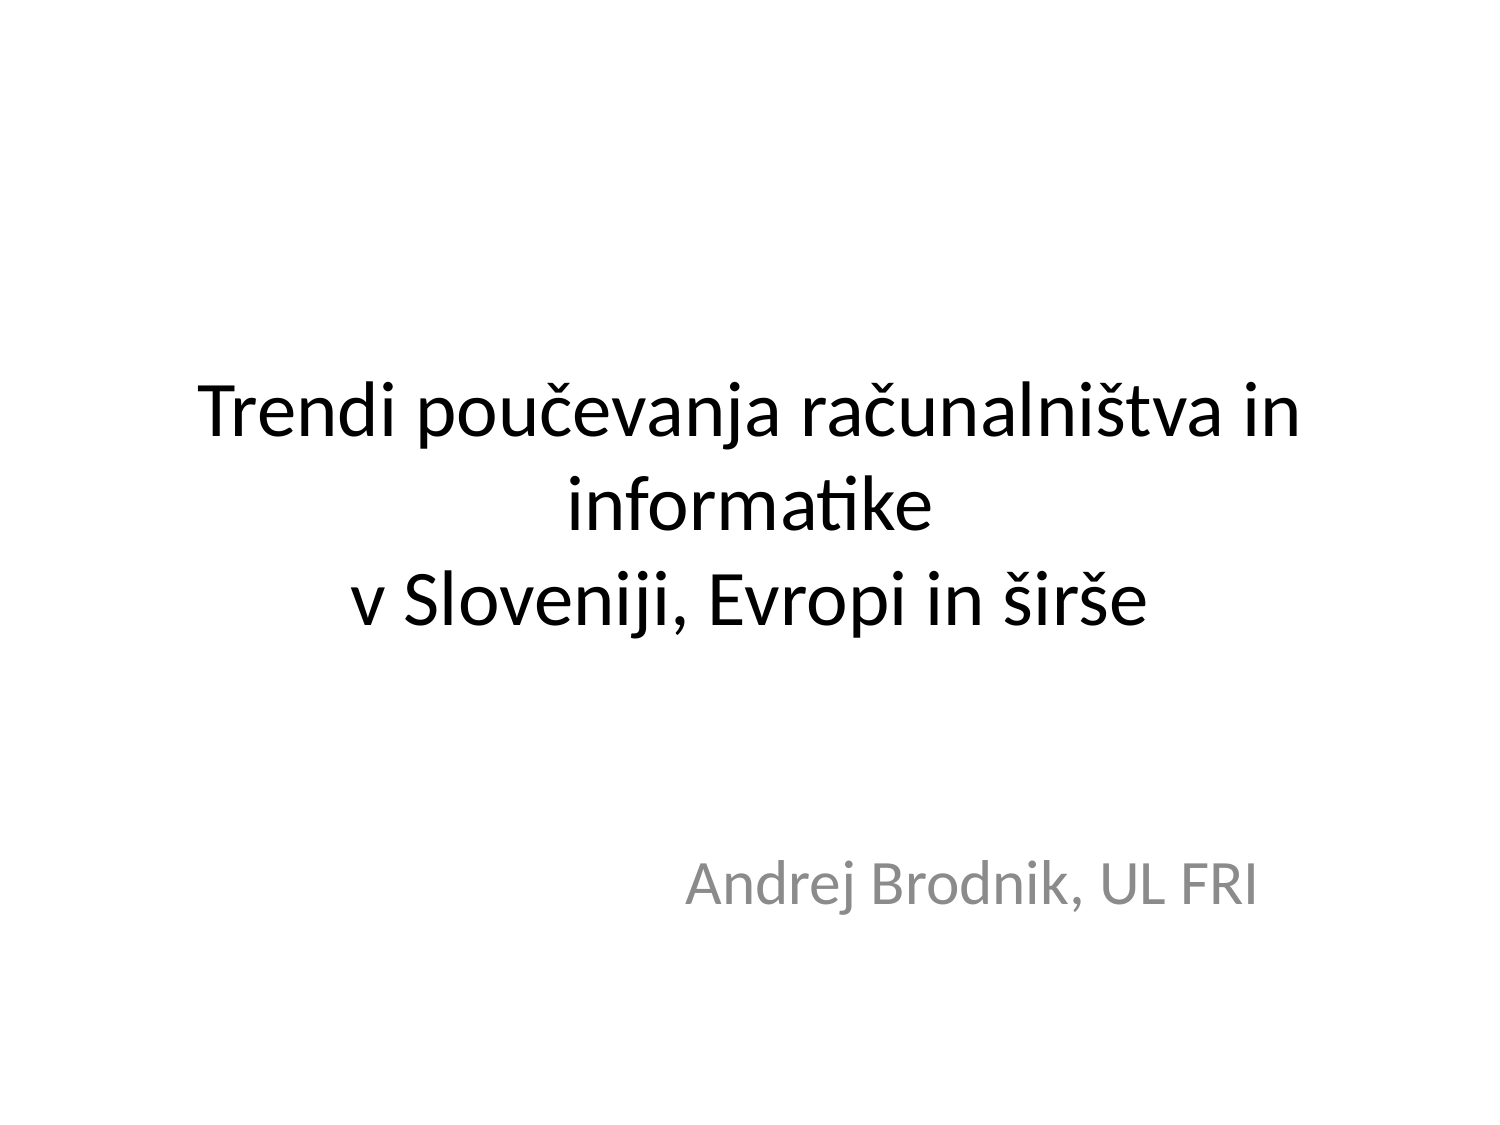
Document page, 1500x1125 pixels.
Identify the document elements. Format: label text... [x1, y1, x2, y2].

title Trendi poučevanja računalništva in informatike v Sloveniji, Evropi in širše [112, 349, 1388, 649]
subtitle Andrej Brodnik, UL FRI [225, 833, 1275, 925]
